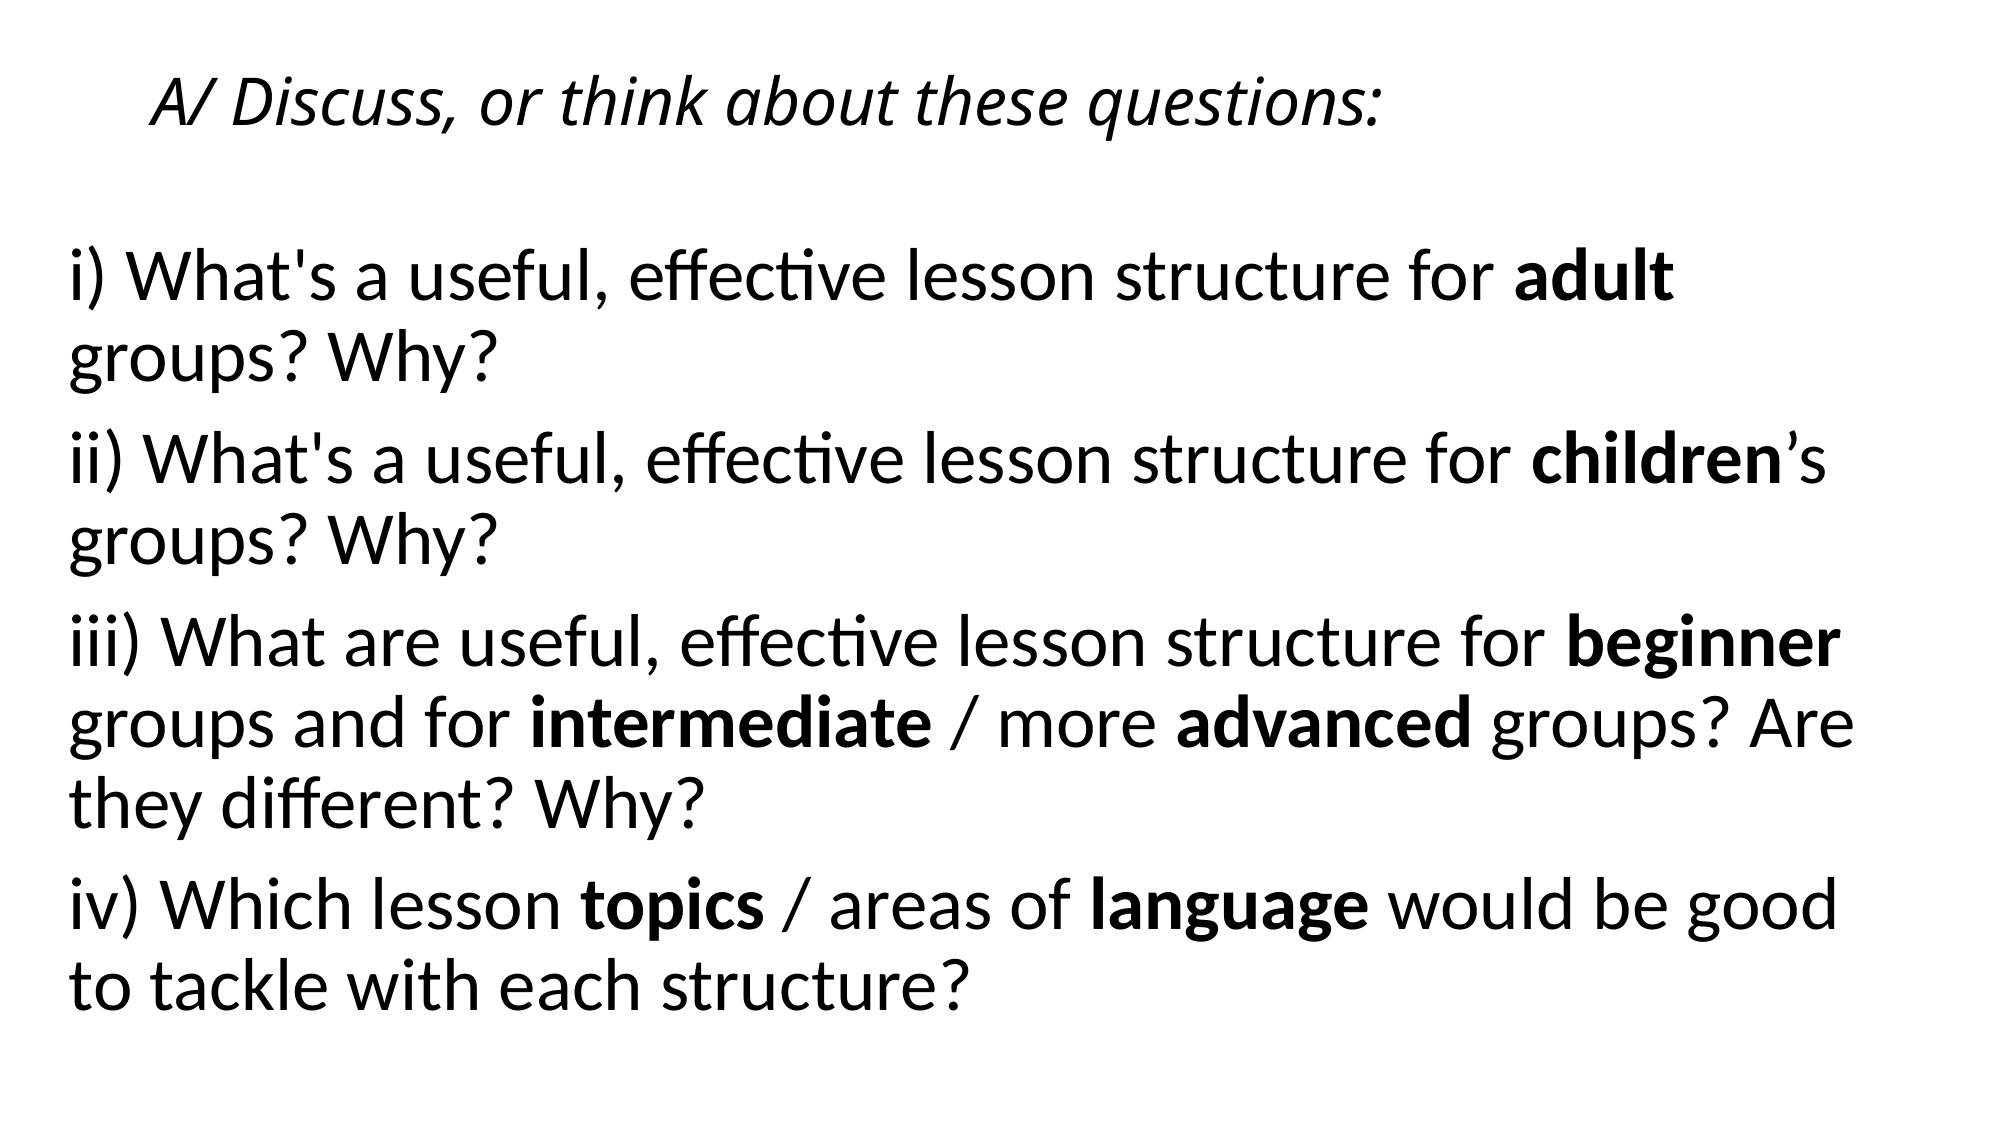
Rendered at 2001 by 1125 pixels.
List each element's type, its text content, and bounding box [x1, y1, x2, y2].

title A/ Discuss, or think about these questions: [137, 59, 1863, 228]
list i) What's a useful, effective lesson structure for adult groups? Why? ii) What's a useful, effective lesson structure for children’s groups? Why? iii) What are useful, effective lesson structure for beginner groups and for intermediate / more advanced groups? Are they different? Why? iv) Which lesson topics / areas of language would be good to tackle with each structure? [53, 228, 1926, 1066]
